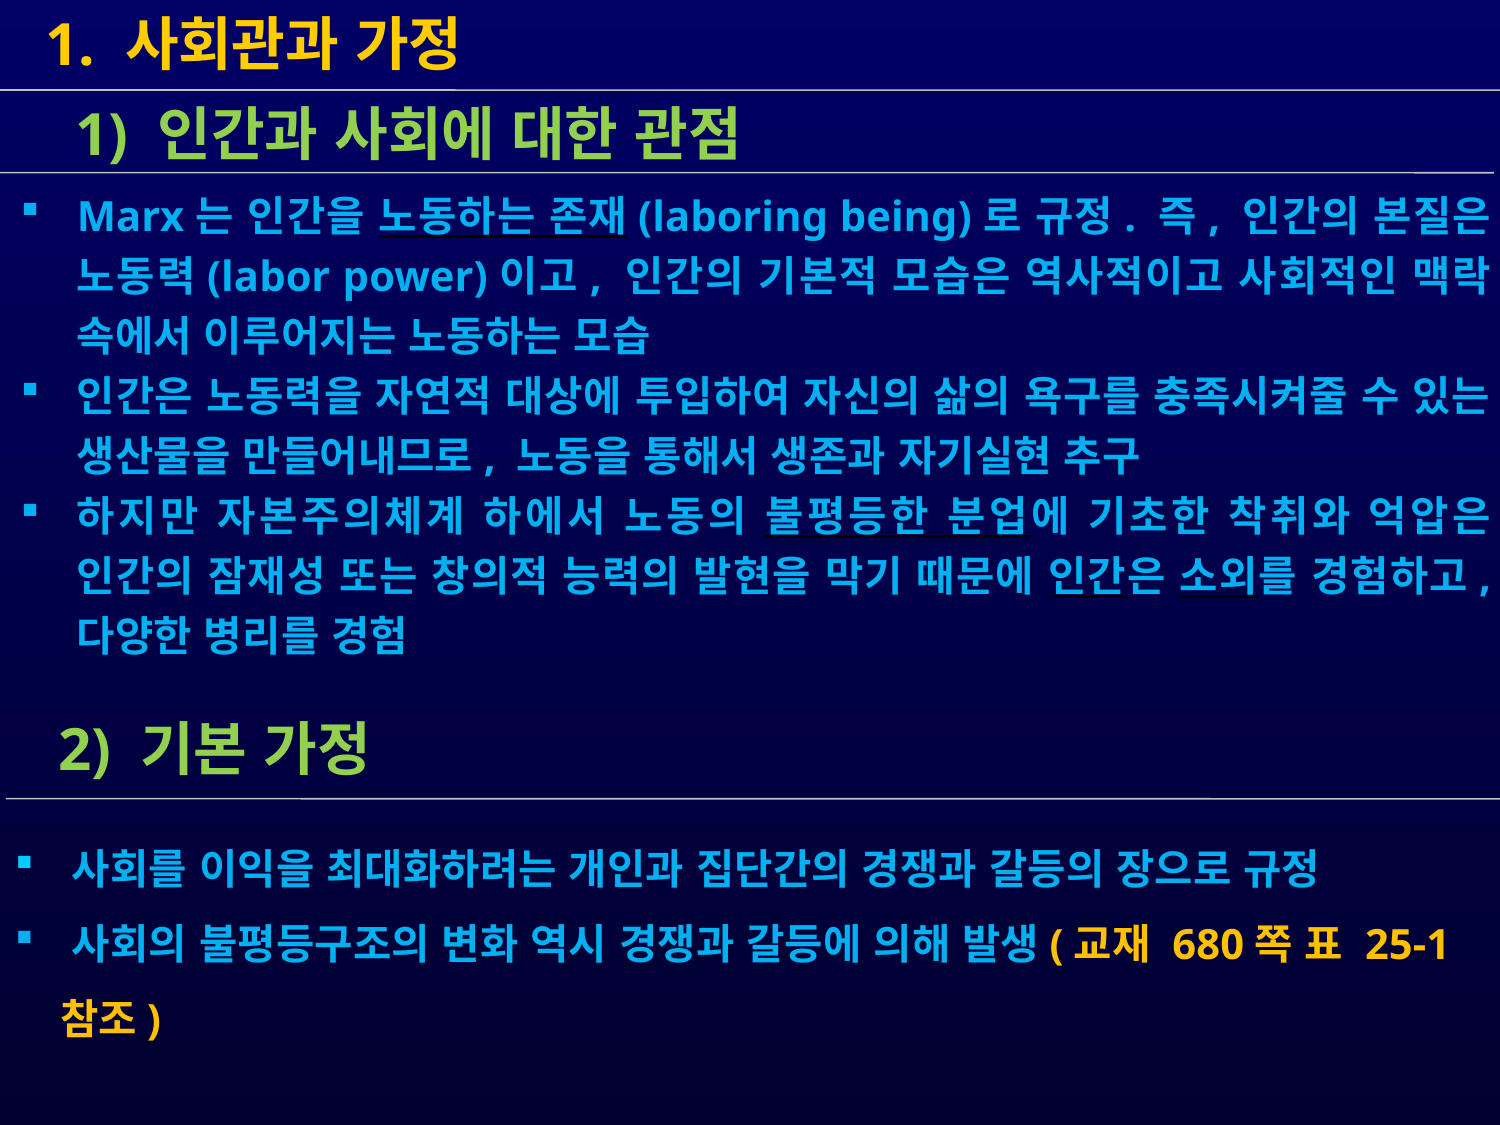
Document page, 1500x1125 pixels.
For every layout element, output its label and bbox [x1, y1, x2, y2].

text_box [0, 0, 1500, 1042]
